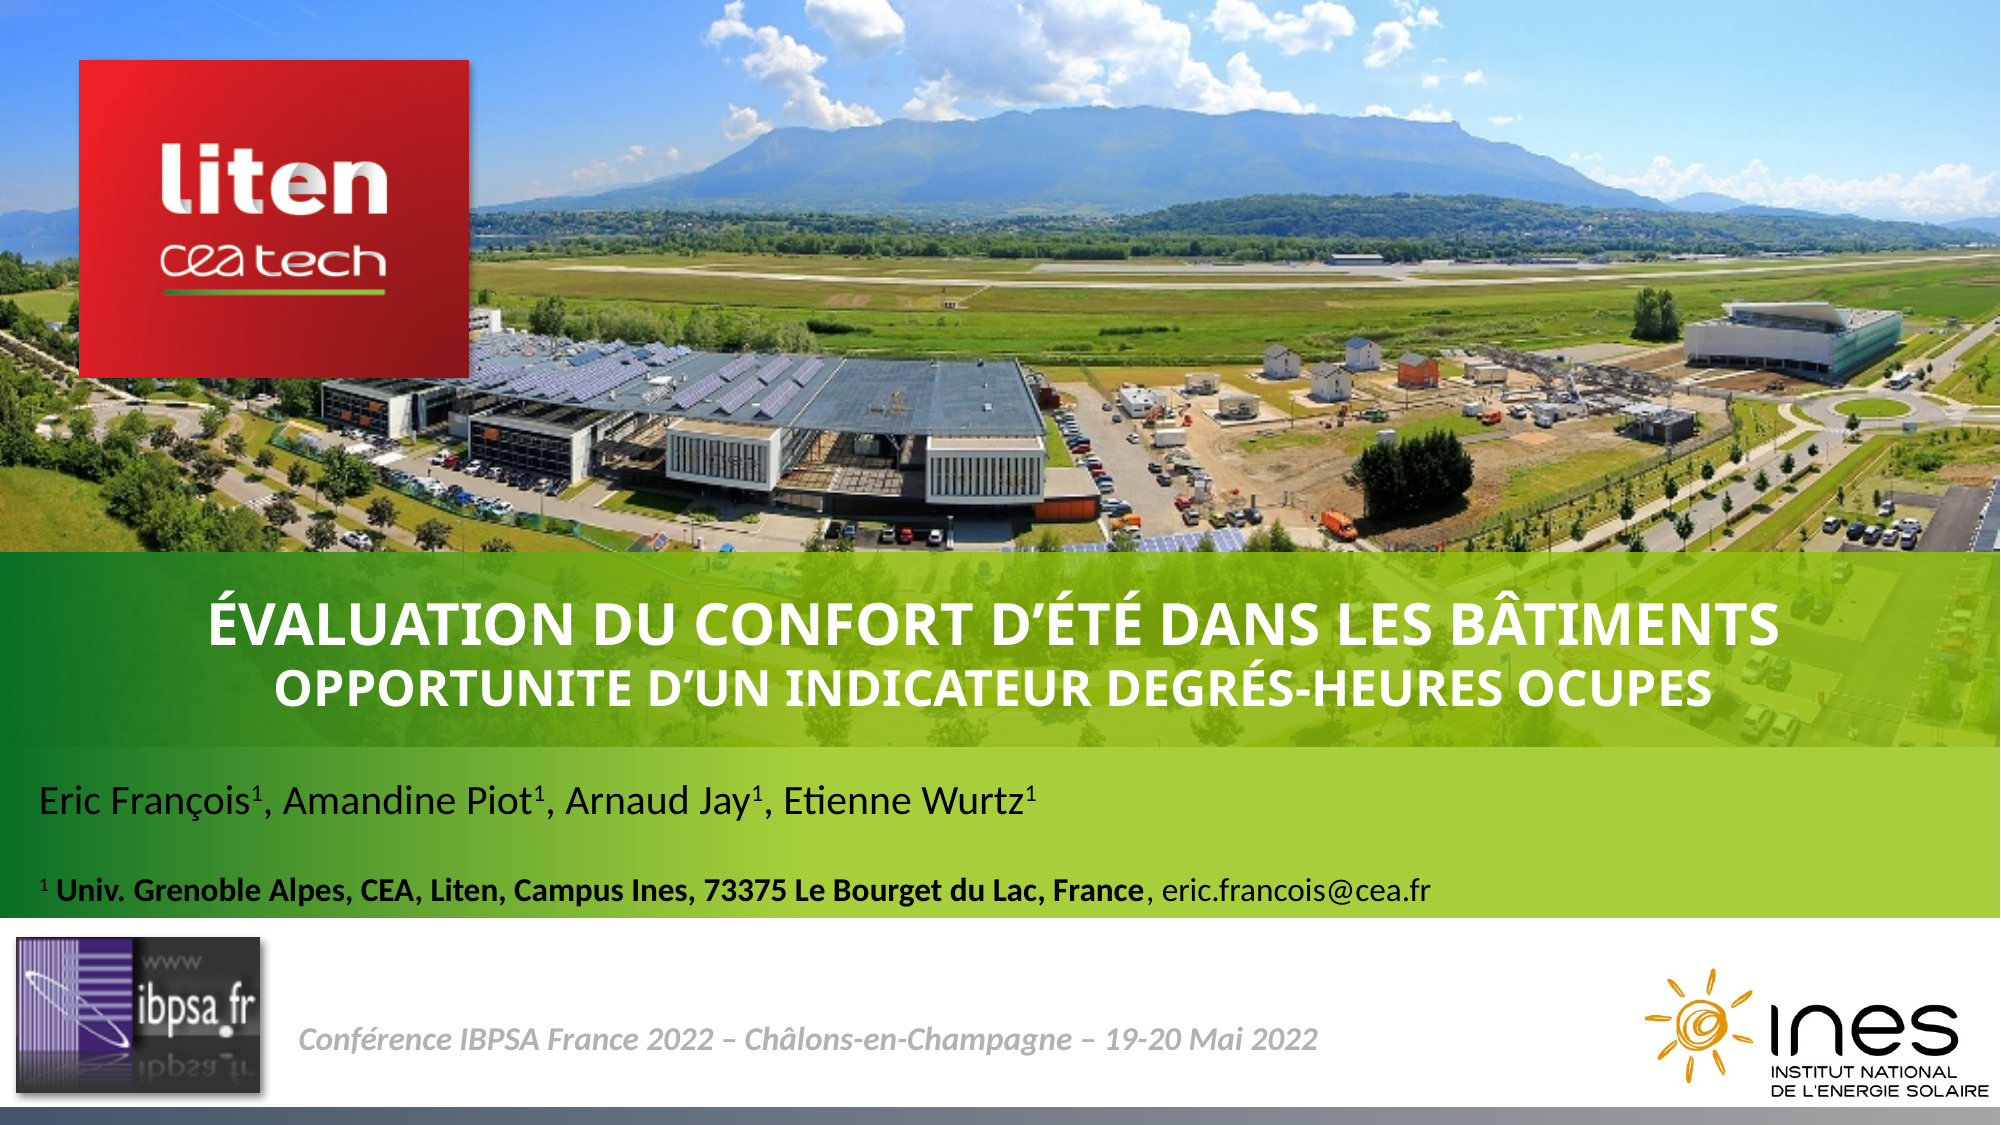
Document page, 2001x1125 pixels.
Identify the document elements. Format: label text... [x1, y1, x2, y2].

picture [1633, 958, 2000, 1107]
picture [16, 937, 260, 1093]
text_box Eric François1, Amandine Piot1, Arnaud Jay1, Etienne Wurtz1 1 Univ. Grenoble Alpes, CEA, Liten, Campus Ines, 73375 Le Bourget du Lac, France, eric.francois@cea.fr [24, 765, 1963, 916]
picture [0, 0, 2000, 552]
title Évaluation du confort d’été dans les bâtiments OPPORTUNITE d’un indicateur degrés-heures OCUPES [24, 576, 1963, 728]
footer Conférence IBPSA France 2022 – Châlons-en-Champagne – 19-20 Mai 2022 [283, 997, 1581, 1076]
